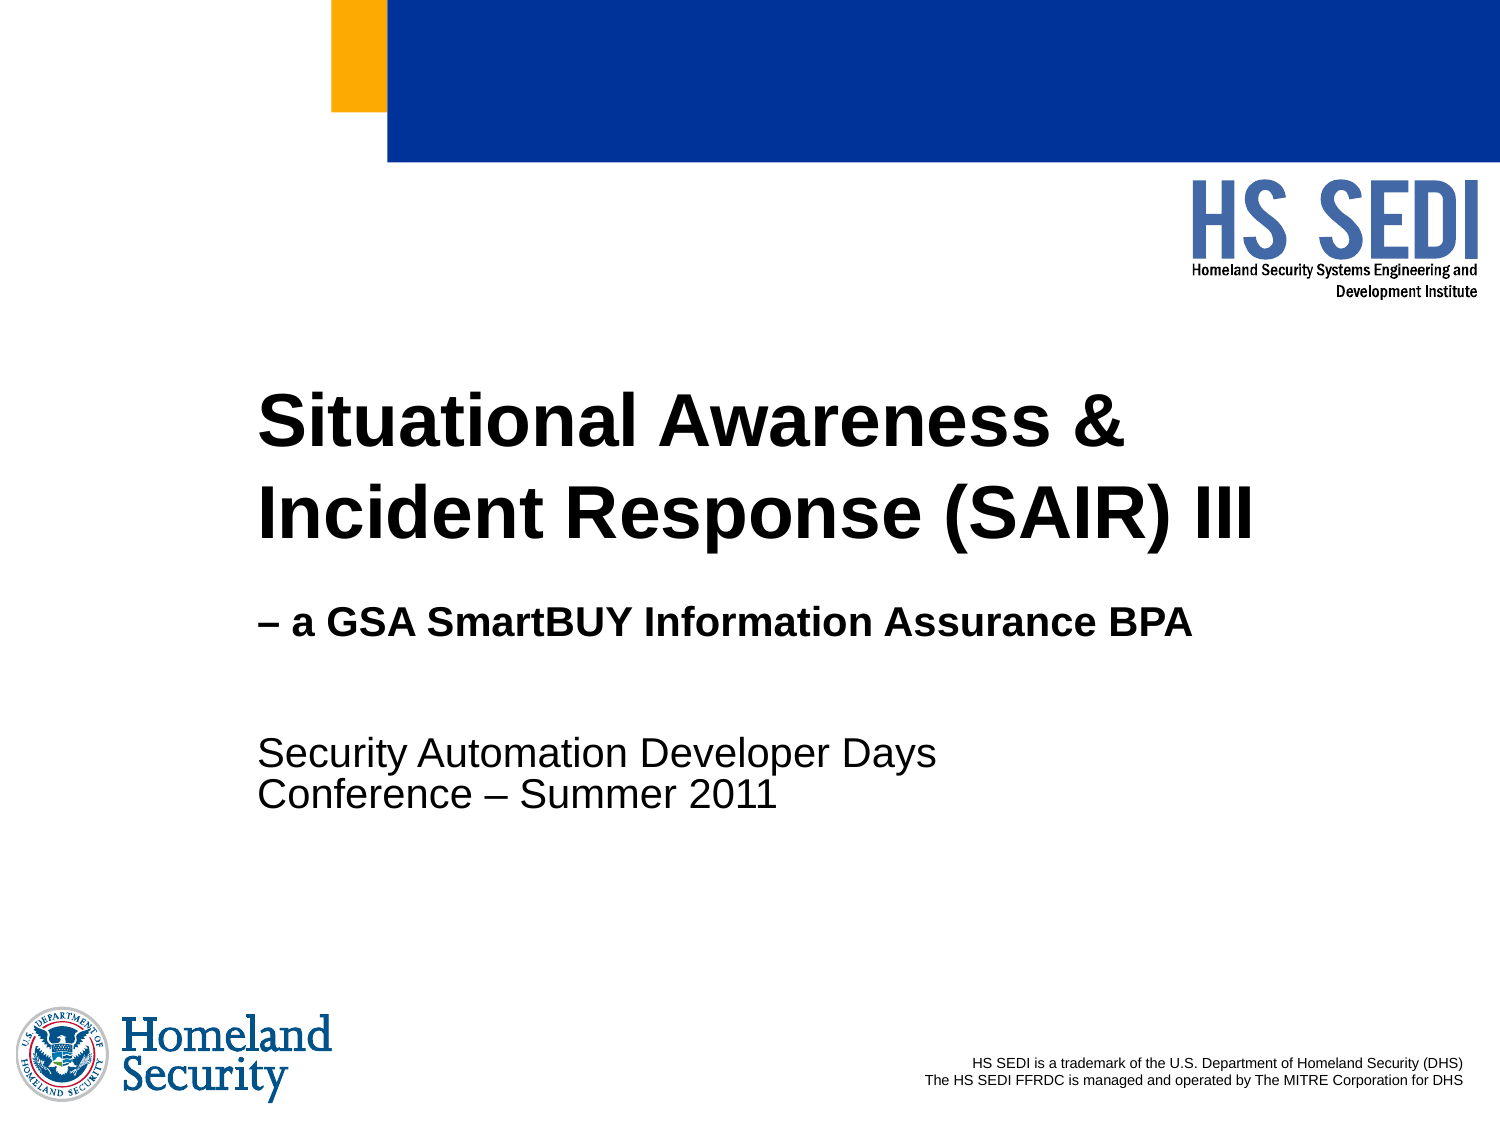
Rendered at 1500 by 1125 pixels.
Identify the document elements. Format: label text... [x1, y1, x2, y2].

subtitle Security Automation Developer Days Conference – Summer 2011 [241, 726, 998, 852]
title Situational Awareness & Incident Response (SAIR) III – a GSA SmartBUY Information Assurance BPA [241, 413, 1305, 602]
